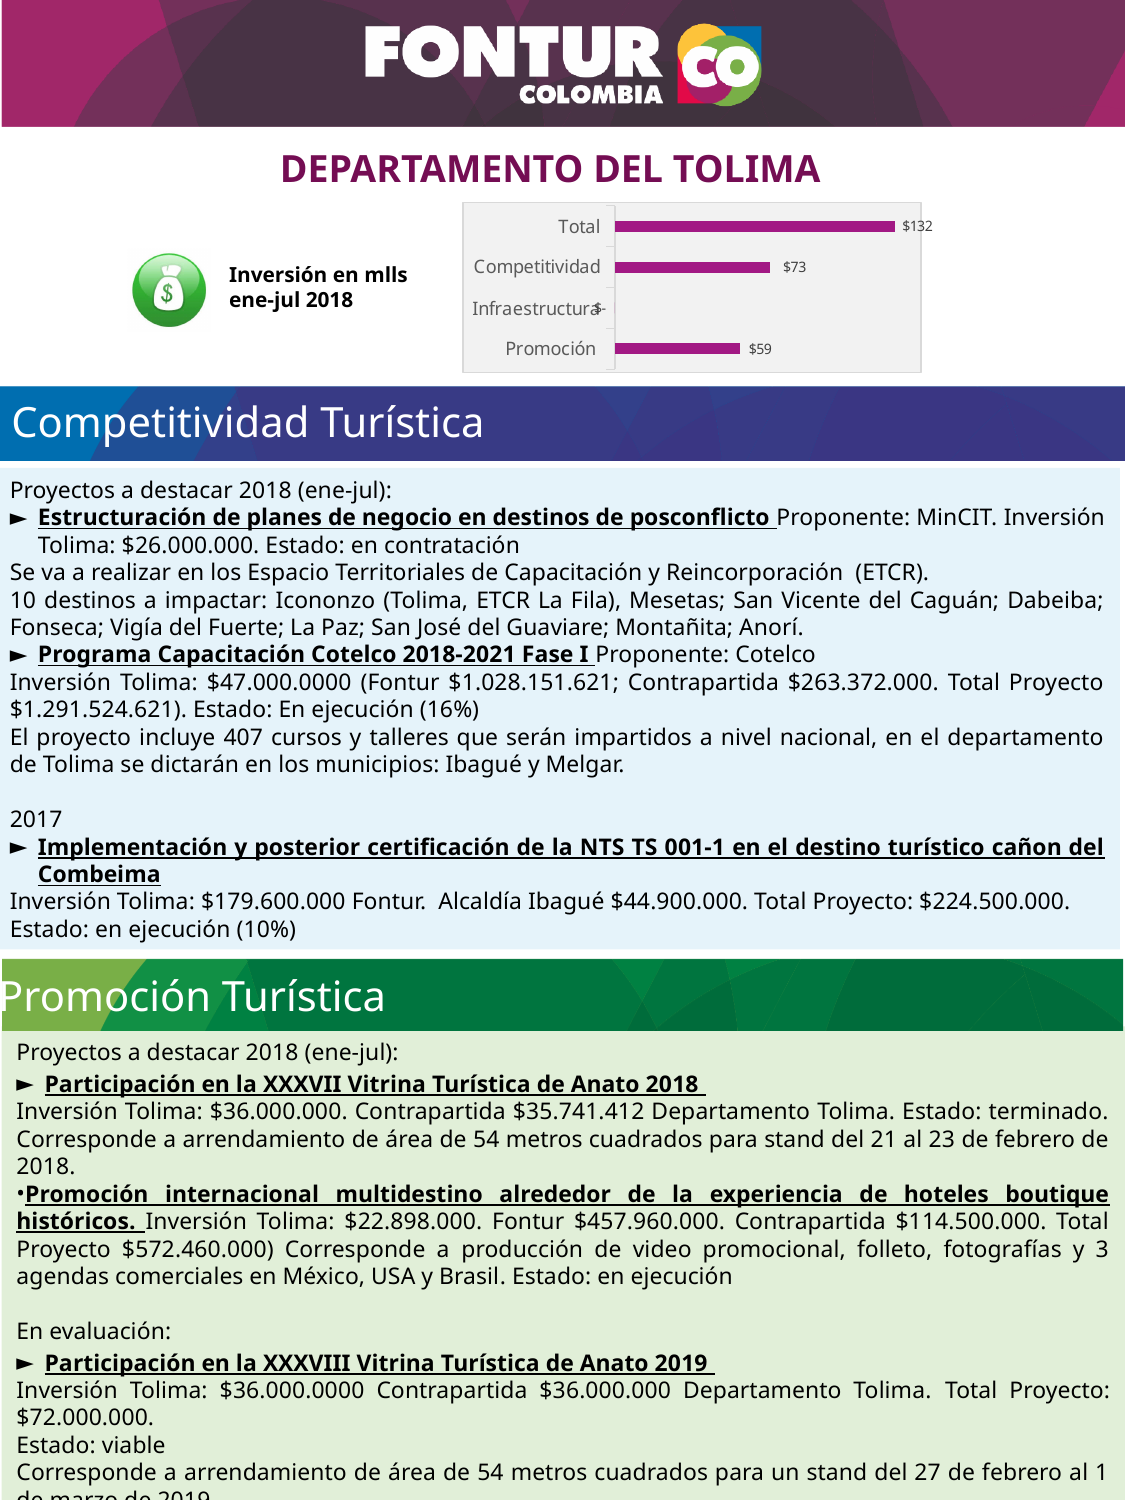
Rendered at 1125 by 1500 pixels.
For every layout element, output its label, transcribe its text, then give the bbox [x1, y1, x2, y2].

text_box Proyectos a destacar 2018 (ene-jul): Estructuración de planes de negocio en destinos de posconflicto Proponente: MinCIT. Inversión Tolima: $26.000.000. Estado: en contratación Se va a realizar en los Espacio Territoriales de Capacitación y Reincorporación (ETCR). 10 destinos a impactar: Icononzo (Tolima, ETCR La Fila), Mesetas; San Vicente del Caguán; Dabeiba; Fonseca; Vigía del Fuerte; La Paz; San José del Guaviare; Montañita; Anorí. Programa Capacitación Cotelco 2018-2021 Fase I Proponente: Cotelco Inversión Tolima: $47.000.0000 (Fontur $1.028.151.621; Contrapartida $263.372.000. Total Proyecto $1.291.524.621). Estado: En ejecución (16%) El proyecto incluye 407 cursos y talleres que serán impartidos a nivel nacional, en el departamento de Tolima se dictarán en los municipios: Ibagué y Melgar. 2017 Implementación y posterior certificación de la NTS TS 001-1 en el destino turístico cañon del Combeima Inversión Tolima: $179.600.000 Fontur. Alcaldía Ibagué $44.900.000. Total Proyecto: $224.500.000. Estado: en ejecución (10%) [0, 467, 1120, 950]
chart [462, 201, 936, 374]
text_box Proyectos a destacar 2018 (ene-jul): Participación en la XXXVII Vitrina Turística de Anato 2018 Inversión Tolima: $36.000.000. Contrapartida $35.741.412 Departamento Tolima. Estado: terminado. Corresponde a arrendamiento de área de 54 metros cuadrados para stand del 21 al 23 de febrero de 2018. Promoción internacional multidestino alrededor de la experiencia de hoteles boutique históricos. Inversión Tolima: $22.898.000. Fontur $457.960.000. Contrapartida $114.500.000. Total Proyecto $572.460.000) Corresponde a producción de video promocional, folleto, fotografías y 3 agendas comerciales en México, USA y Brasil. Estado: en ejecución En evaluación: Participación en la XXXVIII Vitrina Turística de Anato 2019 Inversión Tolima: $36.000.0000 Contrapartida $36.000.000 Departamento Tolima. Total Proyecto:$72.000.000. Estado: viable Corresponde a arrendamiento de área de 54 metros cuadrados para un stand del 27 de febrero al 1 de marzo de 2019. [1, 1026, 1125, 1500]
picture [0, 0, 1125, 127]
picture [0, 950, 1124, 1031]
picture [0, 385, 1125, 461]
text_box DEPARTAMENTO DEL TOLIMA [265, 137, 837, 198]
picture [127, 248, 211, 332]
text_box Inversión en mlls ene-jul 2018 [214, 254, 423, 320]
